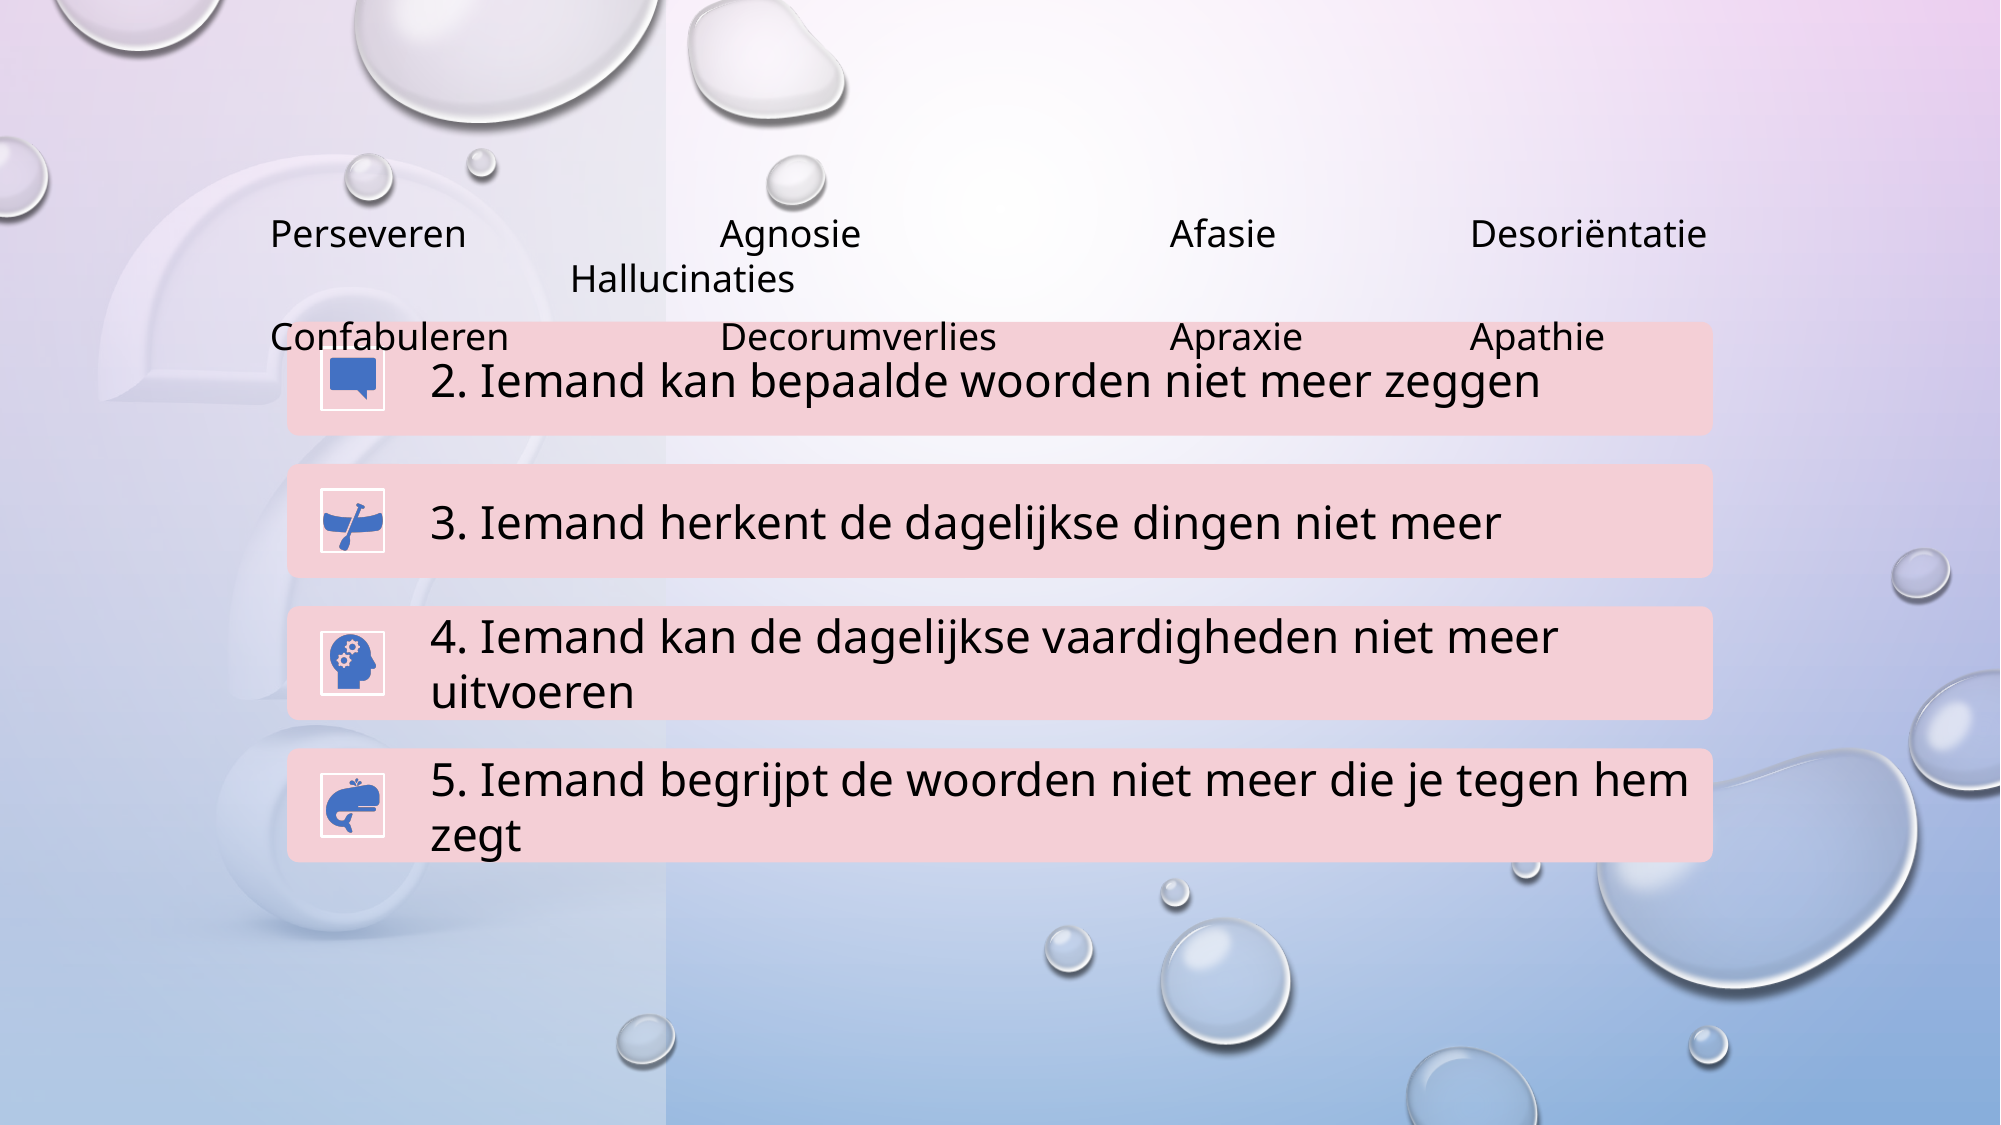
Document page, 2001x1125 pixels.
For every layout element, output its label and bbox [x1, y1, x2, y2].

picture [0, 0, 2000, 1125]
list [286, 321, 1713, 863]
